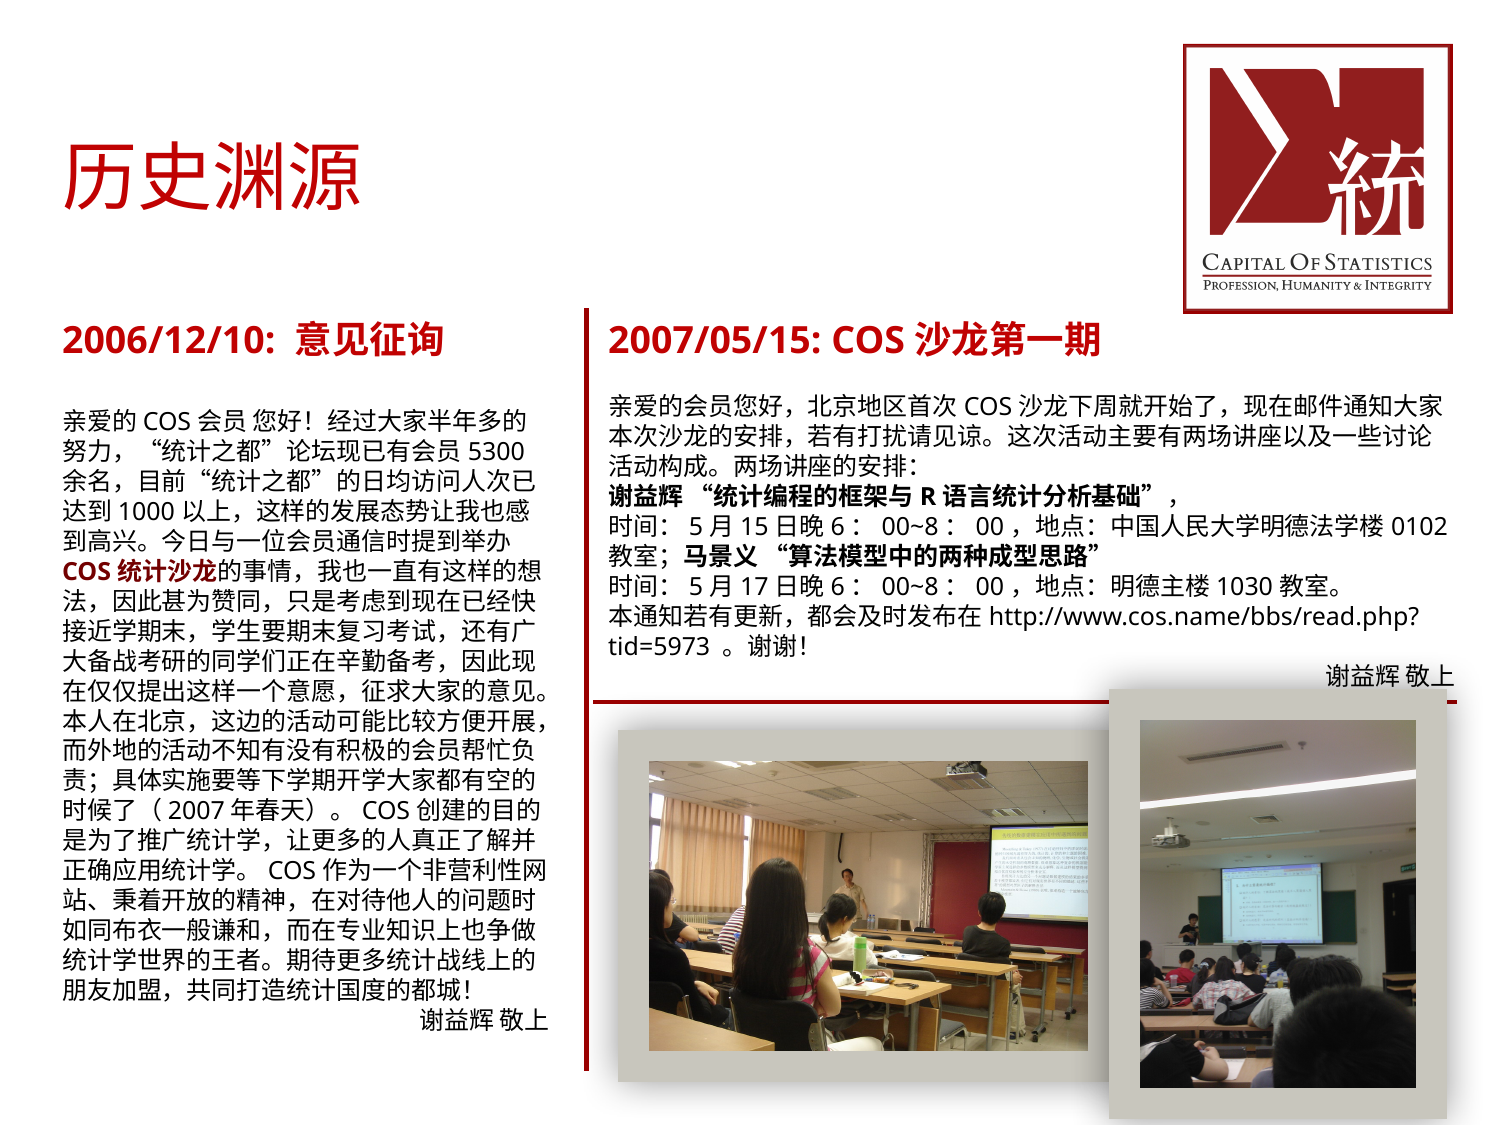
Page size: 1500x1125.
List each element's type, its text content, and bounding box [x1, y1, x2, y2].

text_box 2006/12/10: 意见征询 亲爱的COS会员 您好！经过大家半年多的努力，“统计之都”论坛现已有会员5300余名，目前“统计之都”的日均访问人次已达到1000以上，这样的发展态势让我也感到高兴。今日与一位会员通信时提到举办COS统计沙龙的事情，我也一直有这样的想法，因此甚为赞同，只是考虑到现在已经快接近学期末，学生要期末复习考试，还有广大备战考研的同学们正在辛勤备考，因此现在仅仅提出这样一个意愿，征求大家的意见。本人在北京，这边的活动可能比较方便开展，而外地的活动不知有没有积极的会员帮忙负责；具体实施要等下学期开学大家都有空的时候了（2007年春天）。COS创建的目的是为了推广统计学，让更多的人真正了解并正确应用统计学。COS作为一个非营利性网站、秉着开放的精神，在对待他人的问题时如同布衣一般谦和，而在专业知识上也争做统计学世界的王者。期待更多统计战线上的朋友加盟，共同打造统计国度的都城！ 谢益辉 敬上 [47, 308, 565, 1042]
picture [1184, 45, 1450, 308]
text_box 2007/05/15: COS沙龙第一期 亲爱的会员您好，北京地区首次COS沙龙下周就开始了，现在邮件通知大家本次沙龙的安排，若有打扰请见谅。这次活动主要有两场讲座以及一些讨论活动构成。两场讲座的安排： 谢益辉 “统计编程的框架与R语言统计分析基础”， 时间：5月15日晚6：00~8：00，地点：中国人民大学明德法学楼0102教室；马景义 “算法模型中的两种成型思路” 时间：5月17日晚6：00~8：00，地点：明德主楼1030教室。 本通知若有更新，都会及时发布在http://www.cos.name/bbs/read.php?tid=5973 。谢谢！ 谢益辉 敬上 [593, 308, 1471, 698]
picture [1139, 719, 1417, 1089]
picture [648, 760, 1089, 1052]
title 历史渊源 [47, 39, 649, 228]
